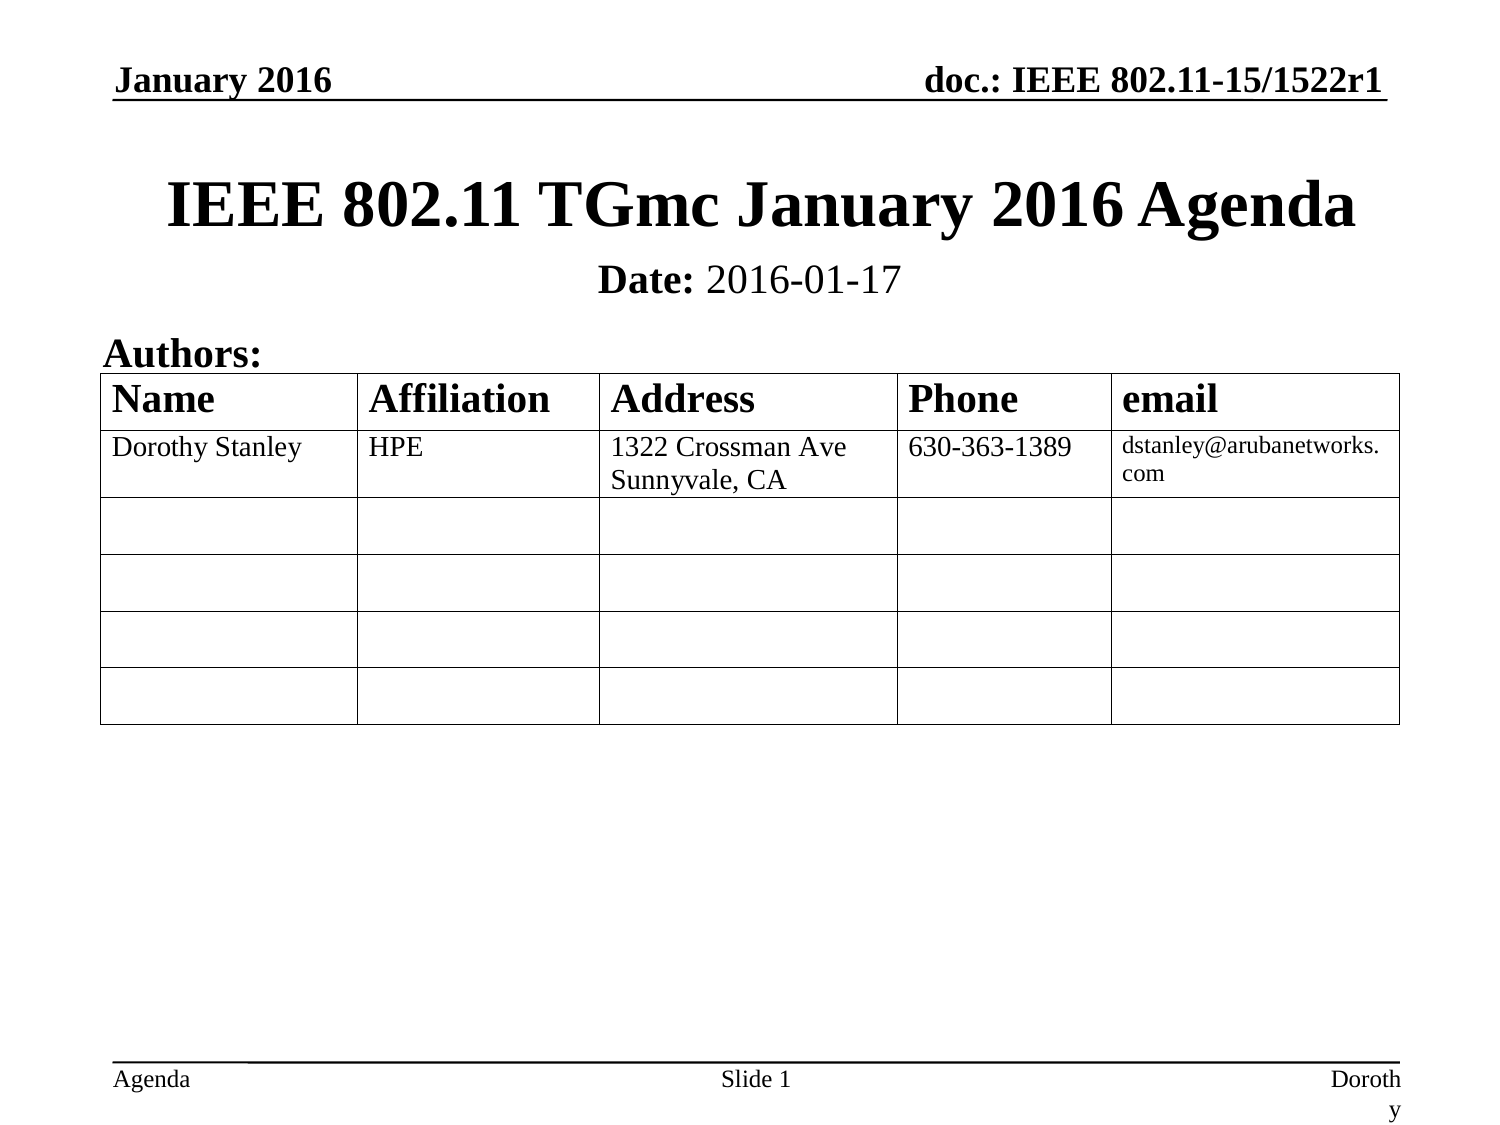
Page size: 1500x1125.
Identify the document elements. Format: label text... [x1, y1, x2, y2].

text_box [85, 372, 1429, 787]
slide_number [114, 54, 425, 100]
text_box Authors: [87, 318, 325, 371]
footer Dorothy Stanley, HPE [1325, 1062, 1402, 1093]
slide_number Slide 1 [712, 1062, 800, 1093]
title IEEE 802.11 TGmc January 2016 Agenda [112, 112, 1413, 288]
list Date: 2016-01-17 [112, 249, 1388, 313]
